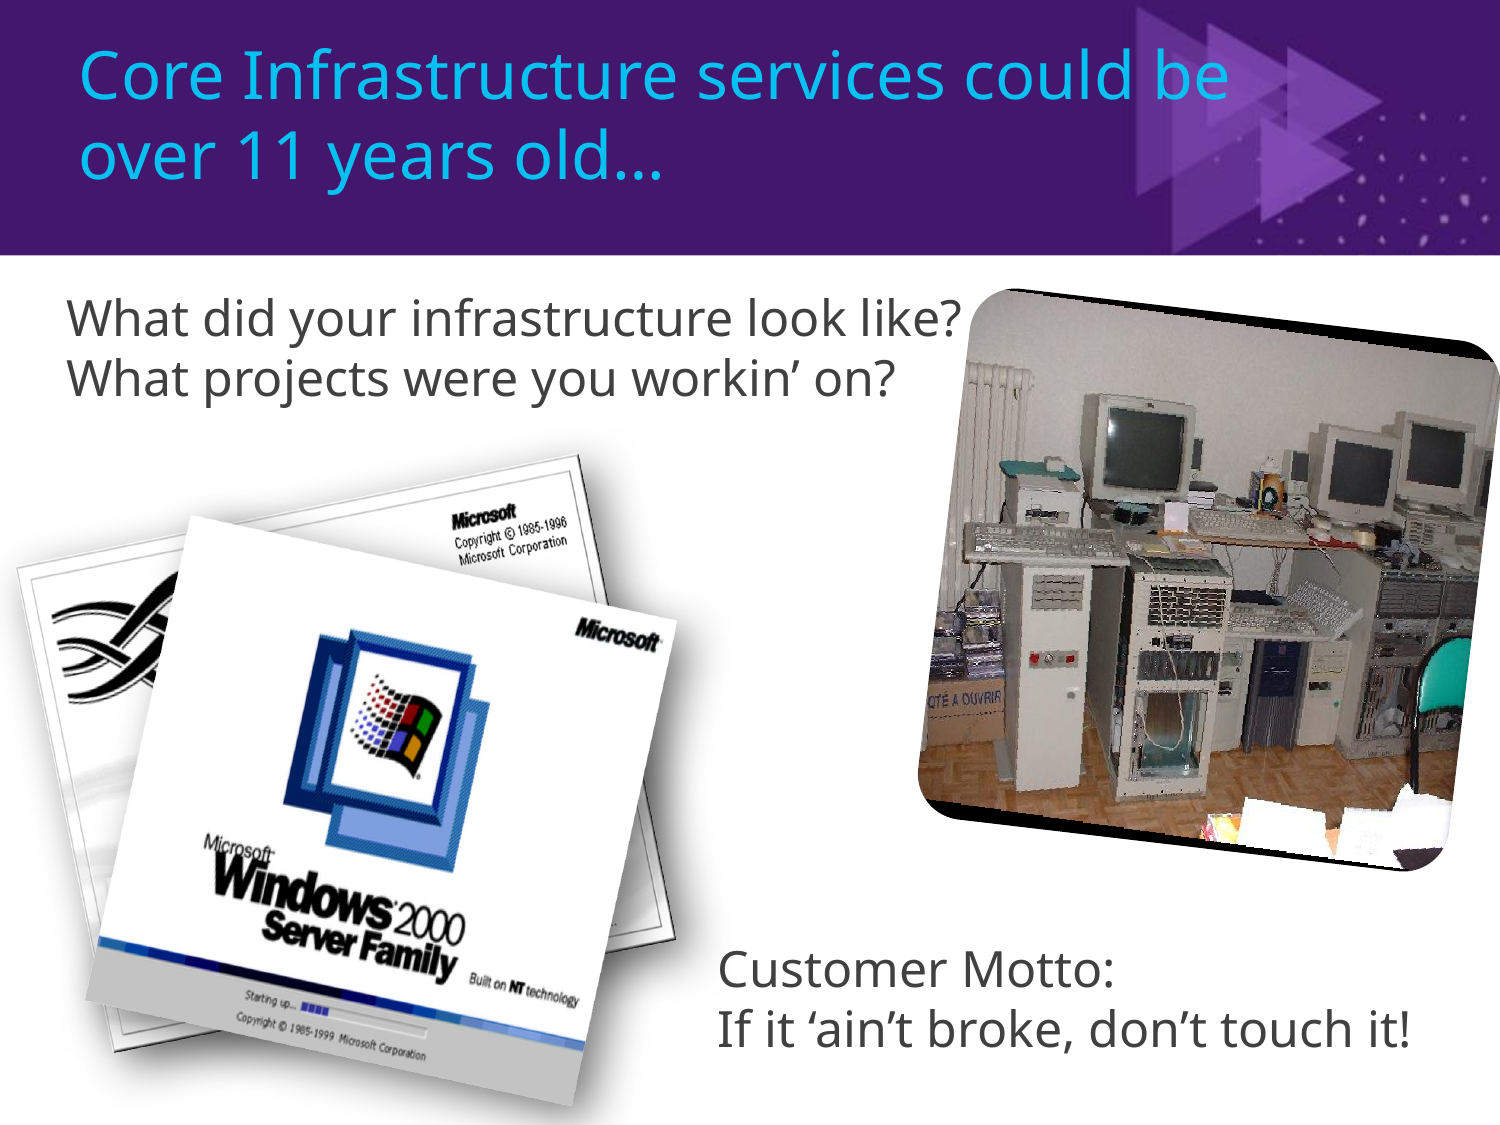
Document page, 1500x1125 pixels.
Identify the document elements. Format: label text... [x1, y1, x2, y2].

picture [0, 0, 1500, 255]
title Core Infrastructure services could be over 11 years old… [63, 76, 1436, 149]
list What did your infrastructure look like? What projects were you workin’ on? [51, 278, 1306, 421]
text_box Customer Motto: If it ‘ain’t broke, don’t touch it! [702, 937, 1500, 1059]
picture [16, 454, 676, 1105]
picture [917, 312, 1500, 872]
